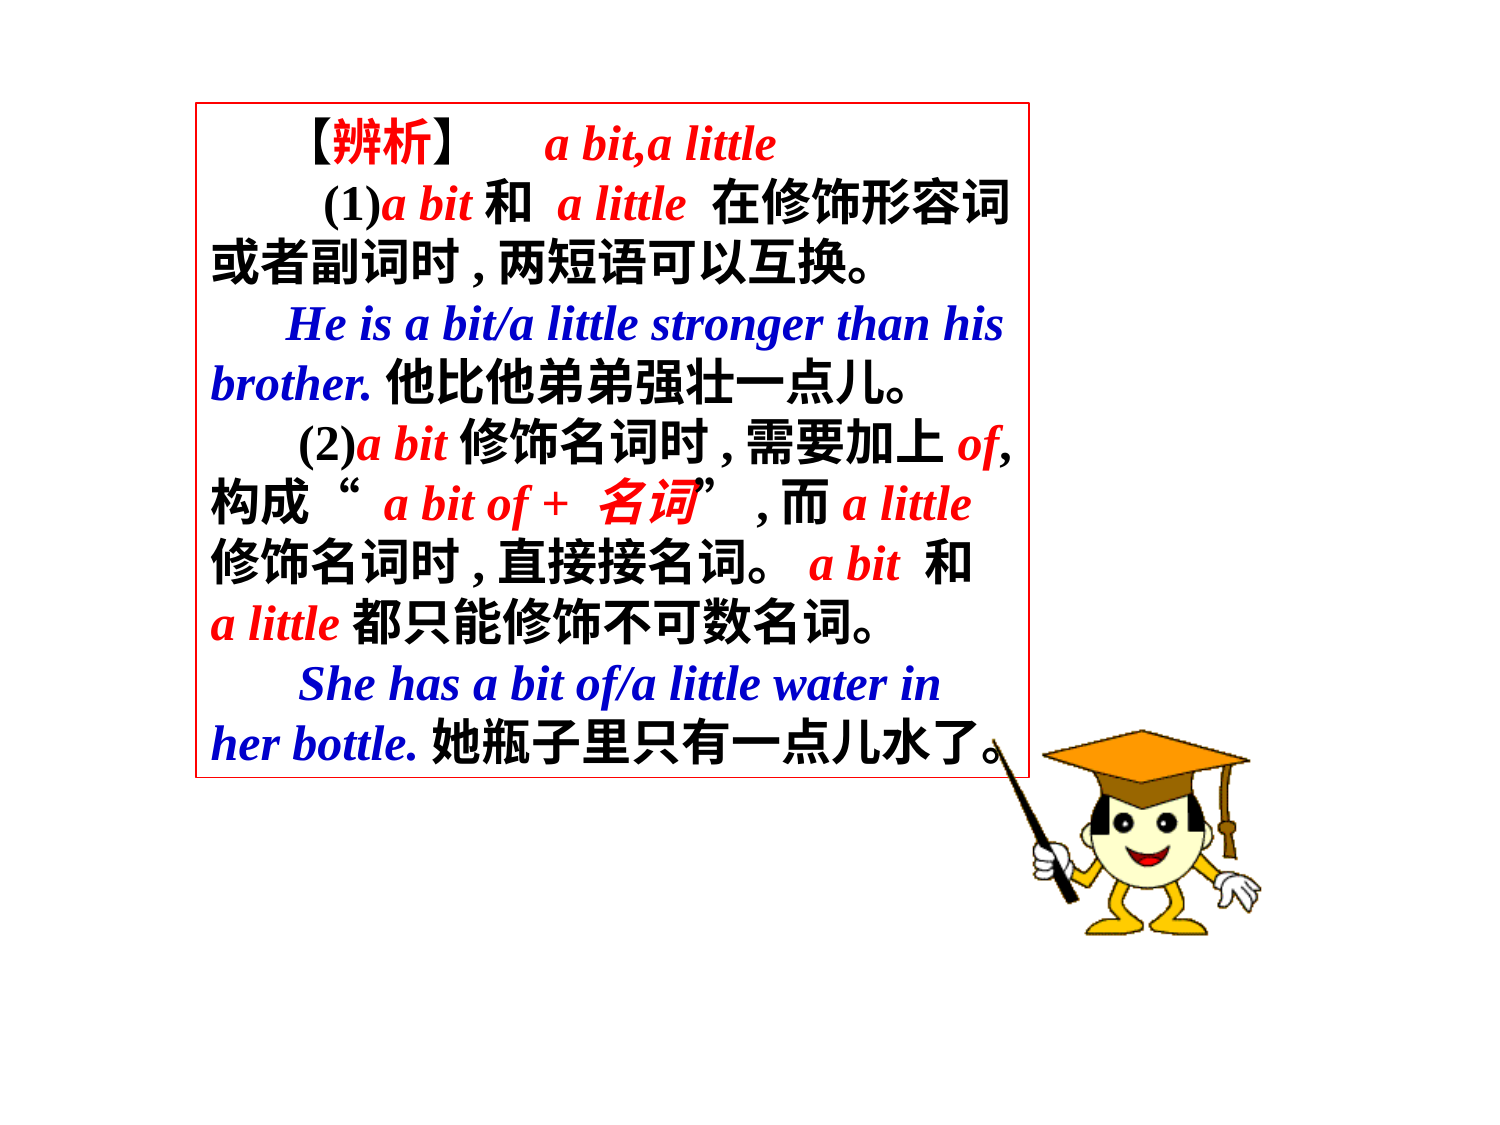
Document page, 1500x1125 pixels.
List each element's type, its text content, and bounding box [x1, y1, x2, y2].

picture [971, 714, 1285, 950]
text_box 【辨析】 a bit,a little (1)a bit和 a little 在修饰形容词或者副词时,两短语可以互换。 He is a bit/a little stronger than his brother.他比他弟弟强壮一点儿。 (2)a bit修饰名词时,需要加上of,构成“ a bit of + 名词”,而a little修饰名词时,直接接名词。a bit 和 a little都只能修饰不可数名词。 She has a bit of/a little water in her bottle.她瓶子里只有一点儿水了。 [195, 102, 1030, 778]
